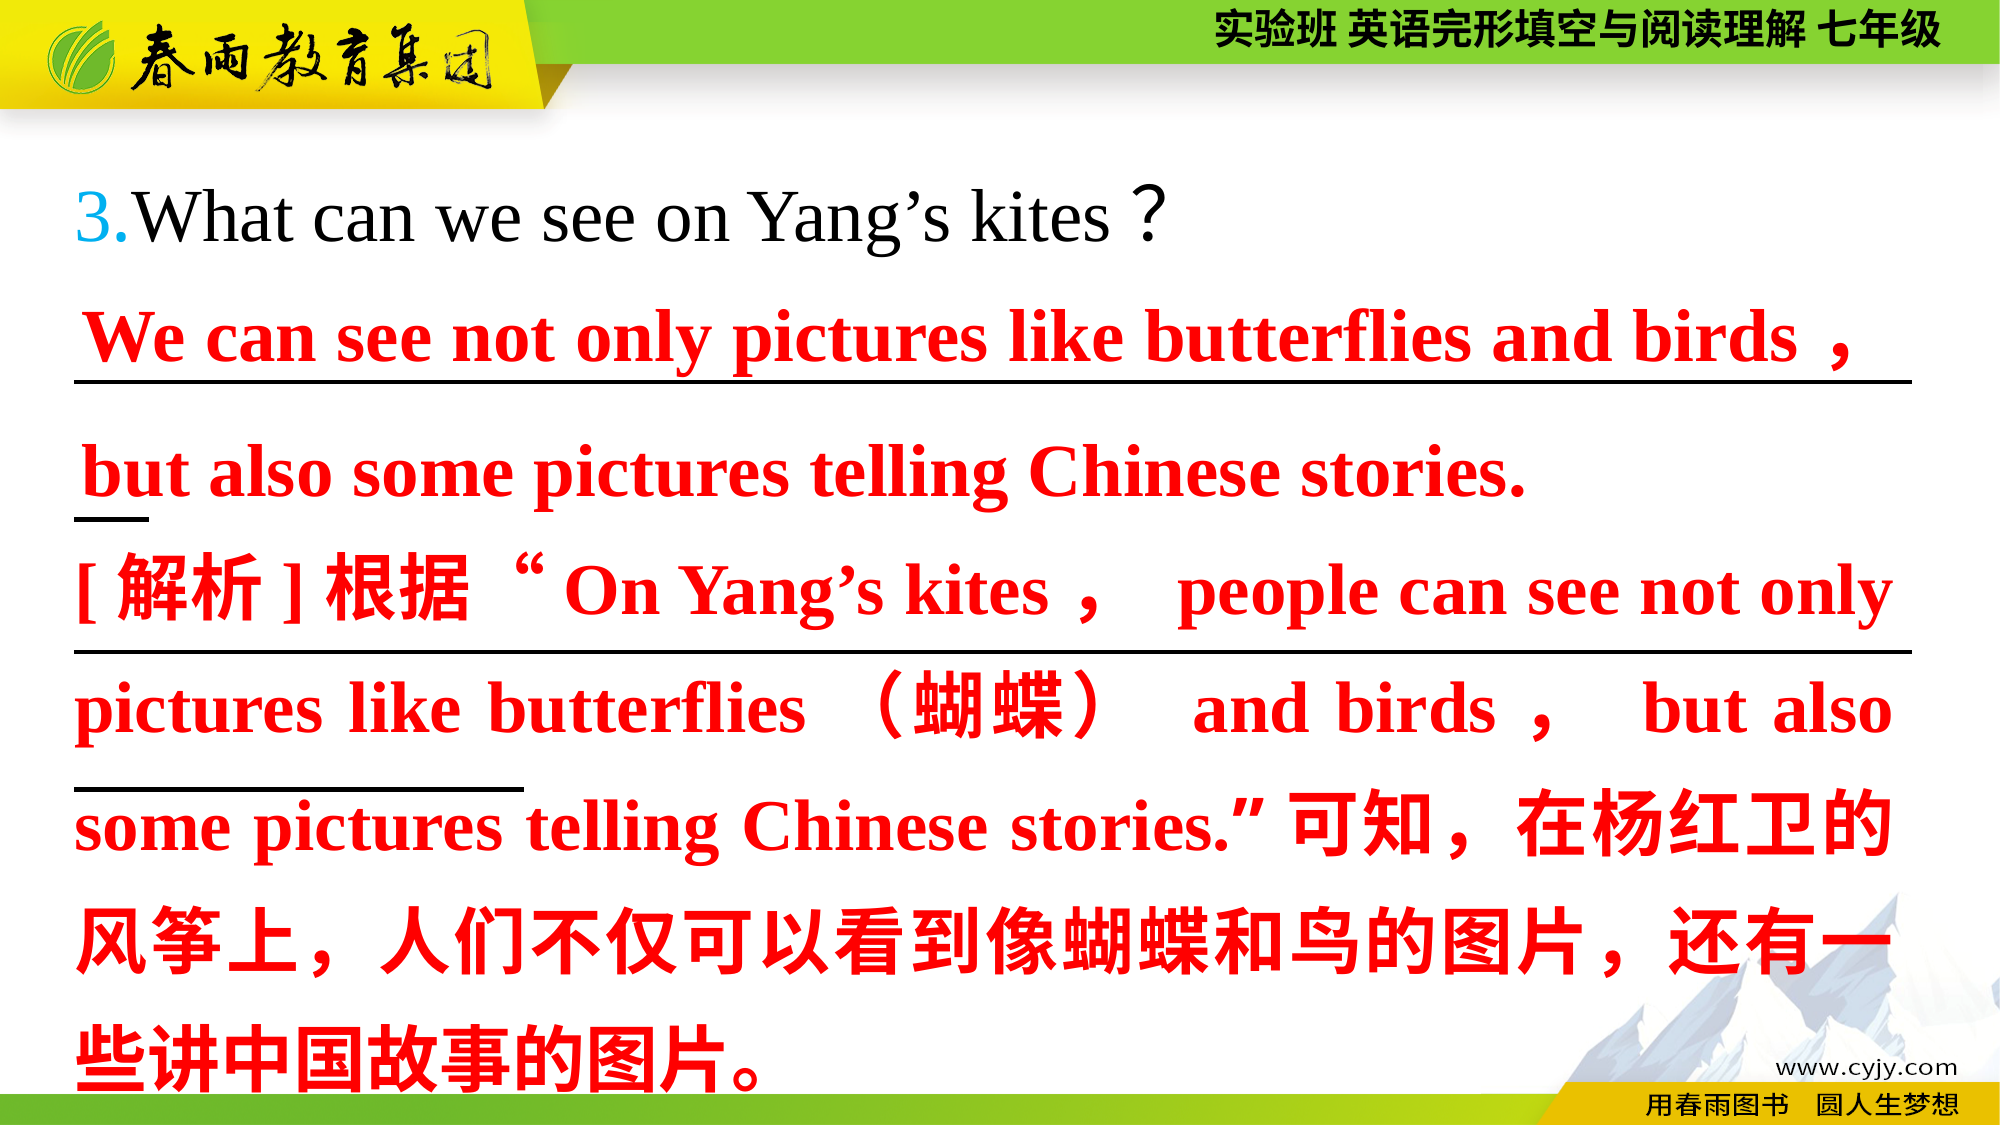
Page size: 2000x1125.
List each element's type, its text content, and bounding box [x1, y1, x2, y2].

list 3.What can we see on Yang’s kites？ _________________________________________________ _________________________________________________ [59, 113, 1944, 538]
picture [0, 0, 2000, 1125]
text_box We can see not only pictures like butterflies and birds， but also some pictures telling Chinese stories. [66, 233, 1910, 503]
text_box [解析]根据“On Yang’s kites， people can see not only pictures like butterflies（蝴蝶） and birds， but also some pictures telling Chinese stories.”可知，在杨红卫的风筝上，人们不仅可以看到像蝴蝶和鸟的图片，还有一些讲中国故事的图片。 [59, 503, 1910, 1109]
